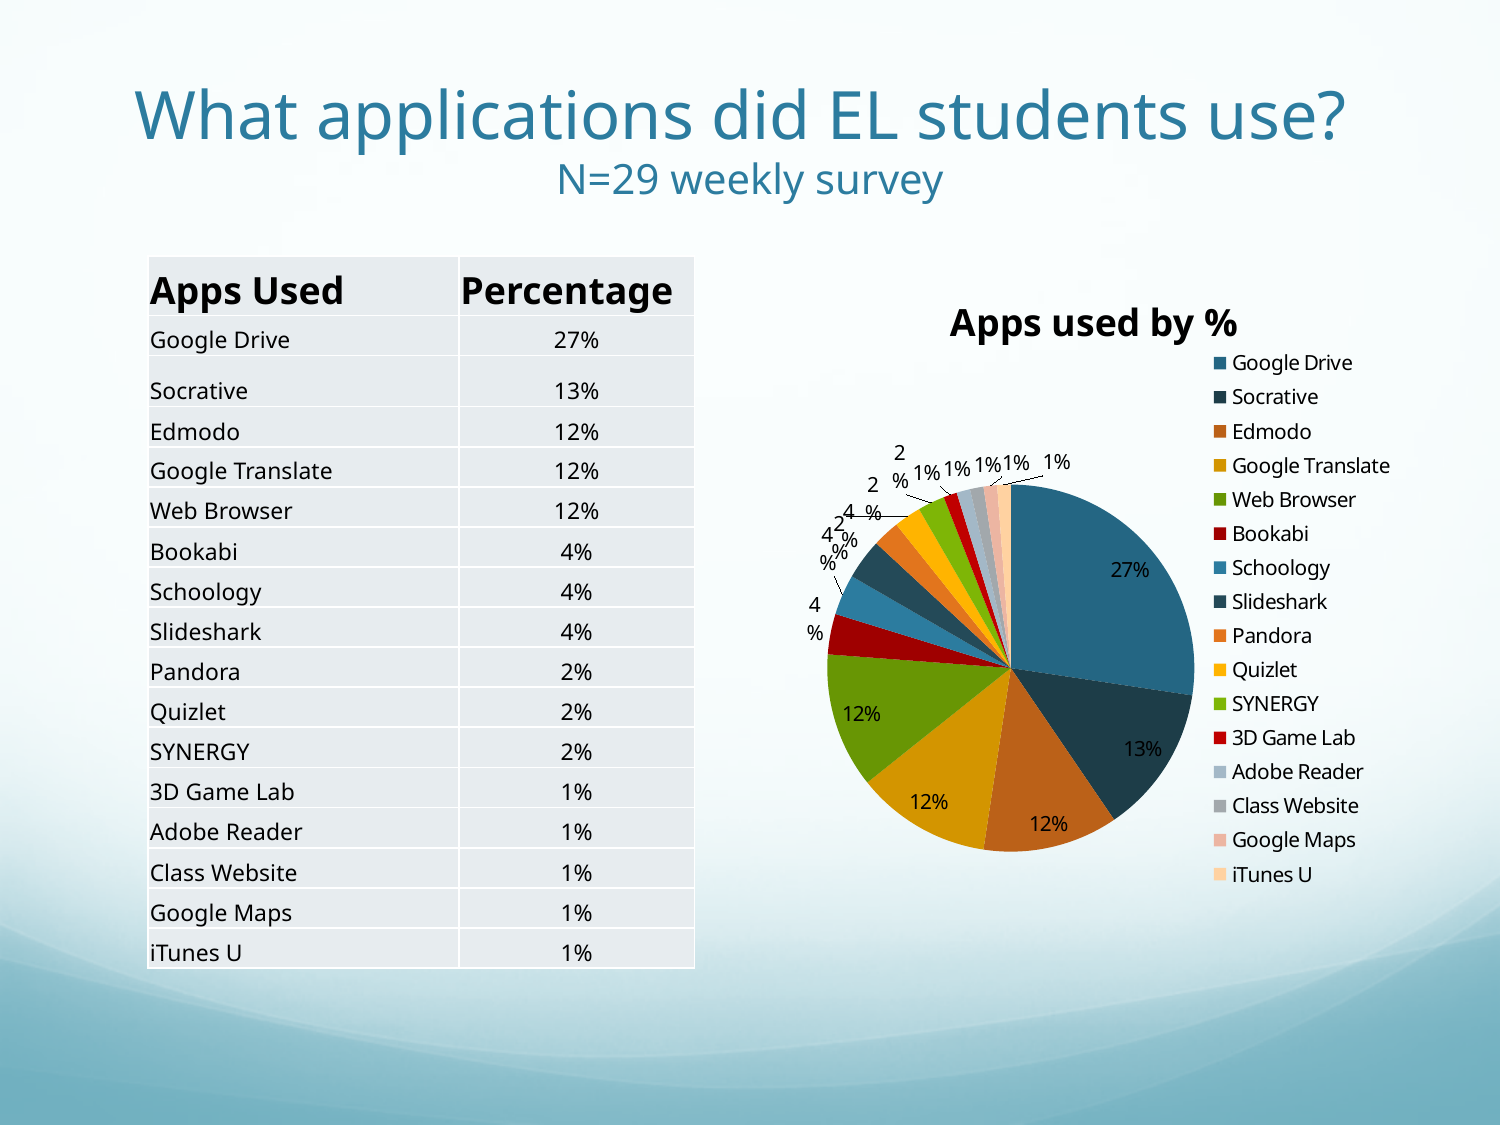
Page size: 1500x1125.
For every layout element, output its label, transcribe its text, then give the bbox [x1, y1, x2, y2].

table_cell 27% [460, 316, 694, 355]
title What applications did EL students use? N=29 weekly survey [90, 17, 1410, 211]
table_cell SYNERGY [149, 728, 458, 767]
table_header Percentage [460, 257, 694, 315]
table_cell Bookabi [149, 528, 458, 566]
table_cell 1% [460, 929, 694, 967]
table_cell 1% [460, 768, 694, 807]
table_cell Pandora [149, 648, 458, 686]
table_cell Adobe Reader [149, 808, 458, 847]
table_cell Quizlet [149, 688, 458, 726]
table_cell 4% [460, 568, 694, 606]
table_cell iTunes U [149, 929, 458, 967]
table_cell Schoology [149, 568, 458, 606]
chart [778, 261, 1410, 976]
table_cell Socrative [149, 356, 458, 406]
table_cell 4% [460, 528, 694, 566]
table_cell 2% [460, 728, 694, 767]
table_header Apps Used [149, 257, 458, 315]
table_cell Class Website [149, 849, 458, 887]
table_cell 12% [460, 407, 694, 446]
table_cell Google Translate [149, 448, 458, 486]
table_cell Edmodo [149, 407, 458, 446]
table_cell 2% [460, 688, 694, 726]
table_cell Google Drive [149, 316, 458, 355]
table_cell Web Browser [149, 488, 458, 526]
table_cell 12% [460, 448, 694, 486]
table_cell 4% [460, 608, 694, 646]
table_cell 13% [460, 356, 694, 406]
table_cell 12% [460, 488, 694, 526]
table_cell 1% [460, 849, 694, 887]
table_cell 1% [460, 808, 694, 847]
table_cell Slideshark [149, 608, 458, 646]
table_cell 2% [460, 648, 694, 686]
table_cell 3D Game Lab [149, 768, 458, 807]
table_cell Google Maps [149, 889, 458, 927]
table_cell 1% [460, 889, 694, 927]
